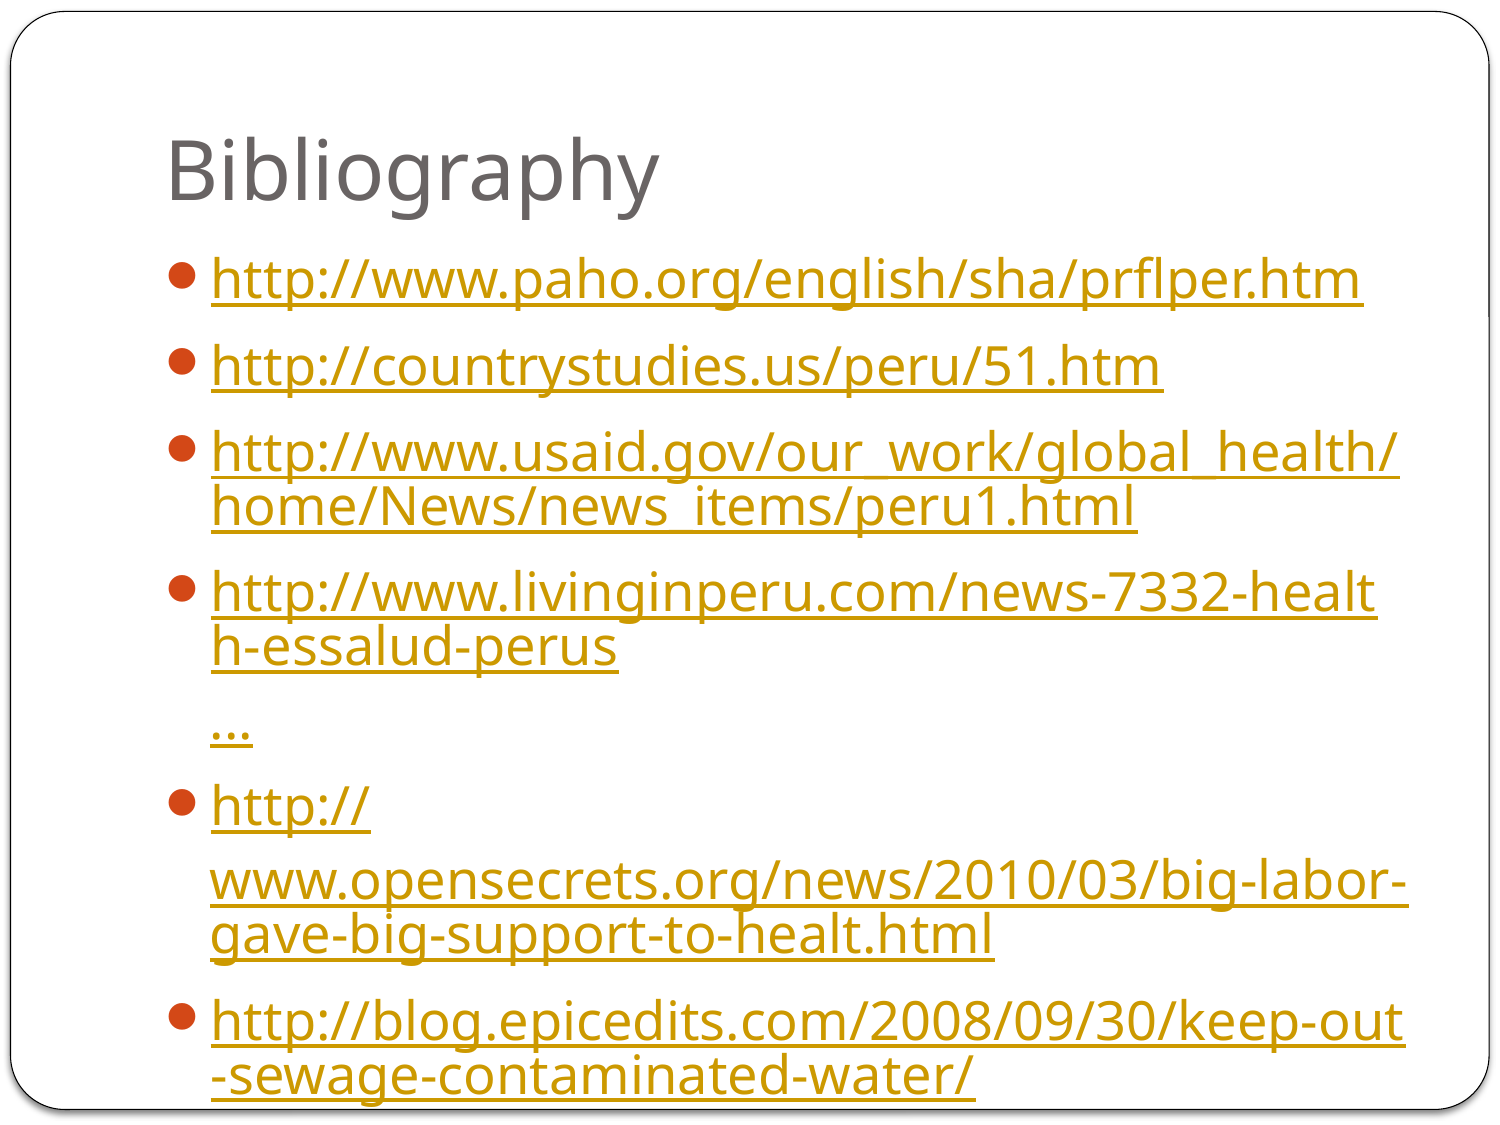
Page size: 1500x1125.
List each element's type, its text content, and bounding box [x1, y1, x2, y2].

list http://www.paho.org/english/sha/prflper.htm http://countrystudies.us/peru/51.htm http://www.usaid.gov/our_work/global_health/home/News/news_items/peru1.html http://www.livinginperu.com/news-7332-health-essalud-perus... http://www.opensecrets.org/news/2010/03/big-labor-gave-big-support-to-healt.html http://blog.epicedits.com/2008/09/30/keep-out-sewage-contaminated-water/ [150, 237, 1425, 988]
title Bibliography [150, 45, 1425, 233]
